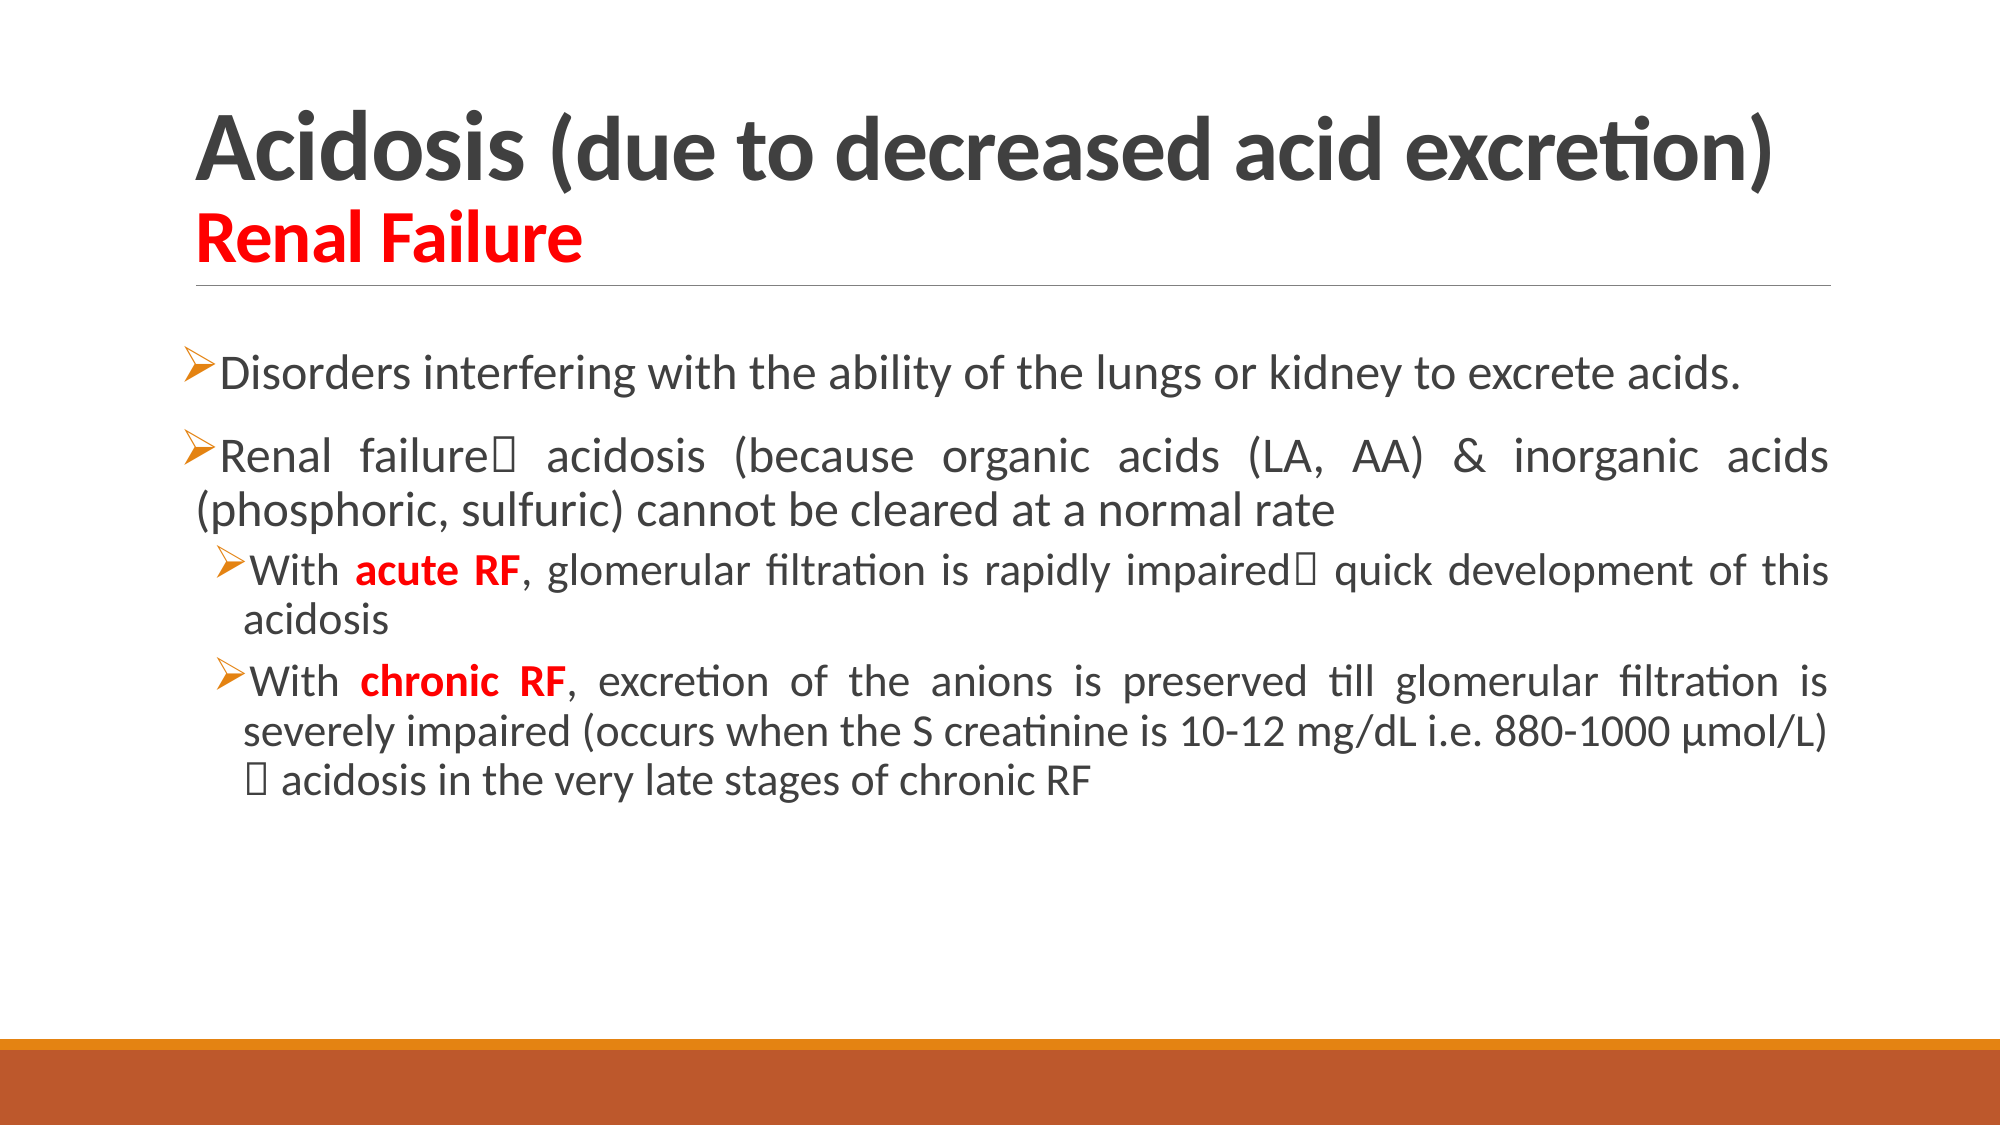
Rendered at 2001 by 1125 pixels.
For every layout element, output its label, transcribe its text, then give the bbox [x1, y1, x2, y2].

title Acidosis (due to decreased acid excretion) Renal Failure [180, 47, 1830, 285]
list Disorders interfering with the ability of the lungs or kidney to excrete acids. Renal failure acidosis (because organic acids (LA, AA) & inorganic acids (phosphoric, sulfuric) cannot be cleared at a normal rate With acute RF, glomerular filtration is rapidly impaired quick development of this acidosis With chronic RF, excretion of the anions is preserved till glomerular filtration is severely impaired (occurs when the S creatinine is 10-12 mg/dL i.e. 880-1000 µmol/L)  acidosis in the very late stages of chronic RF [180, 338, 1830, 999]
